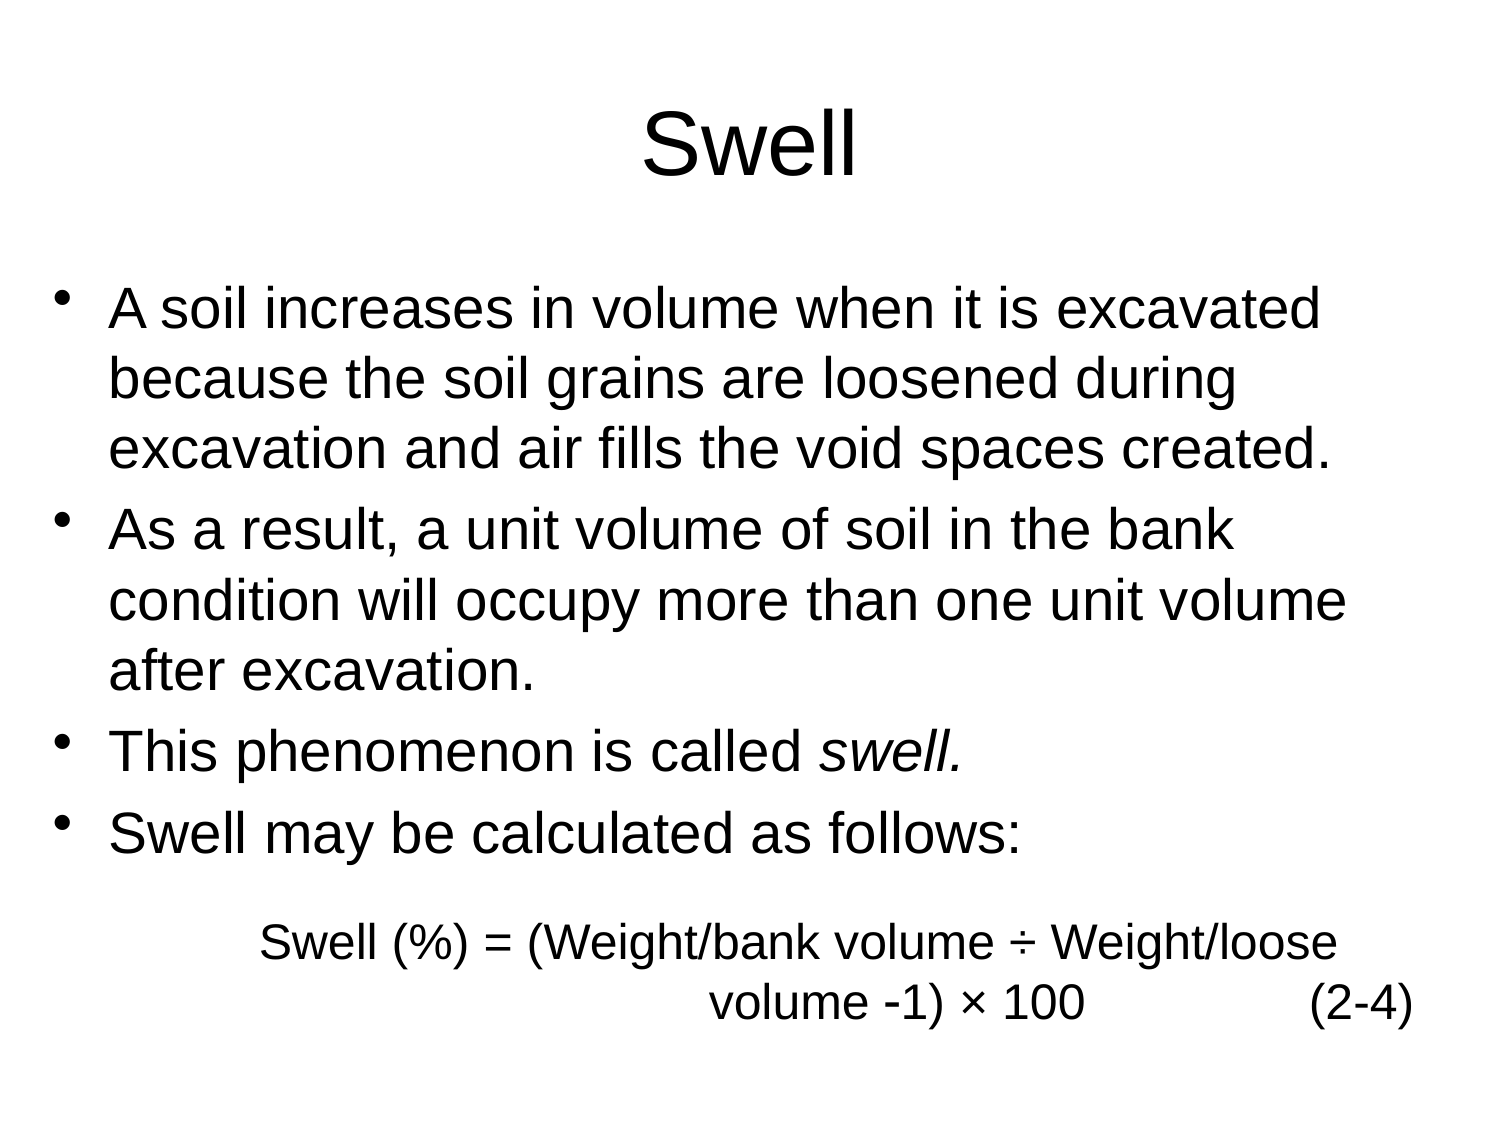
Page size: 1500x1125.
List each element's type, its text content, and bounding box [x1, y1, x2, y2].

title Swell [74, 44, 1426, 233]
list A soil increases in volume when it is excavated because the soil grains are loosened during excavation and air fills the void spaces created. As a result, a unit volume of soil in the bank condition will occupy more than one unit volume after excavation. This phenomenon is called swell. Swell may be calculated as follows: Swell (%) = (Weight/bank volume ÷ Weight/loose volume 1) × 100 (2-4) [37, 262, 1463, 1076]
